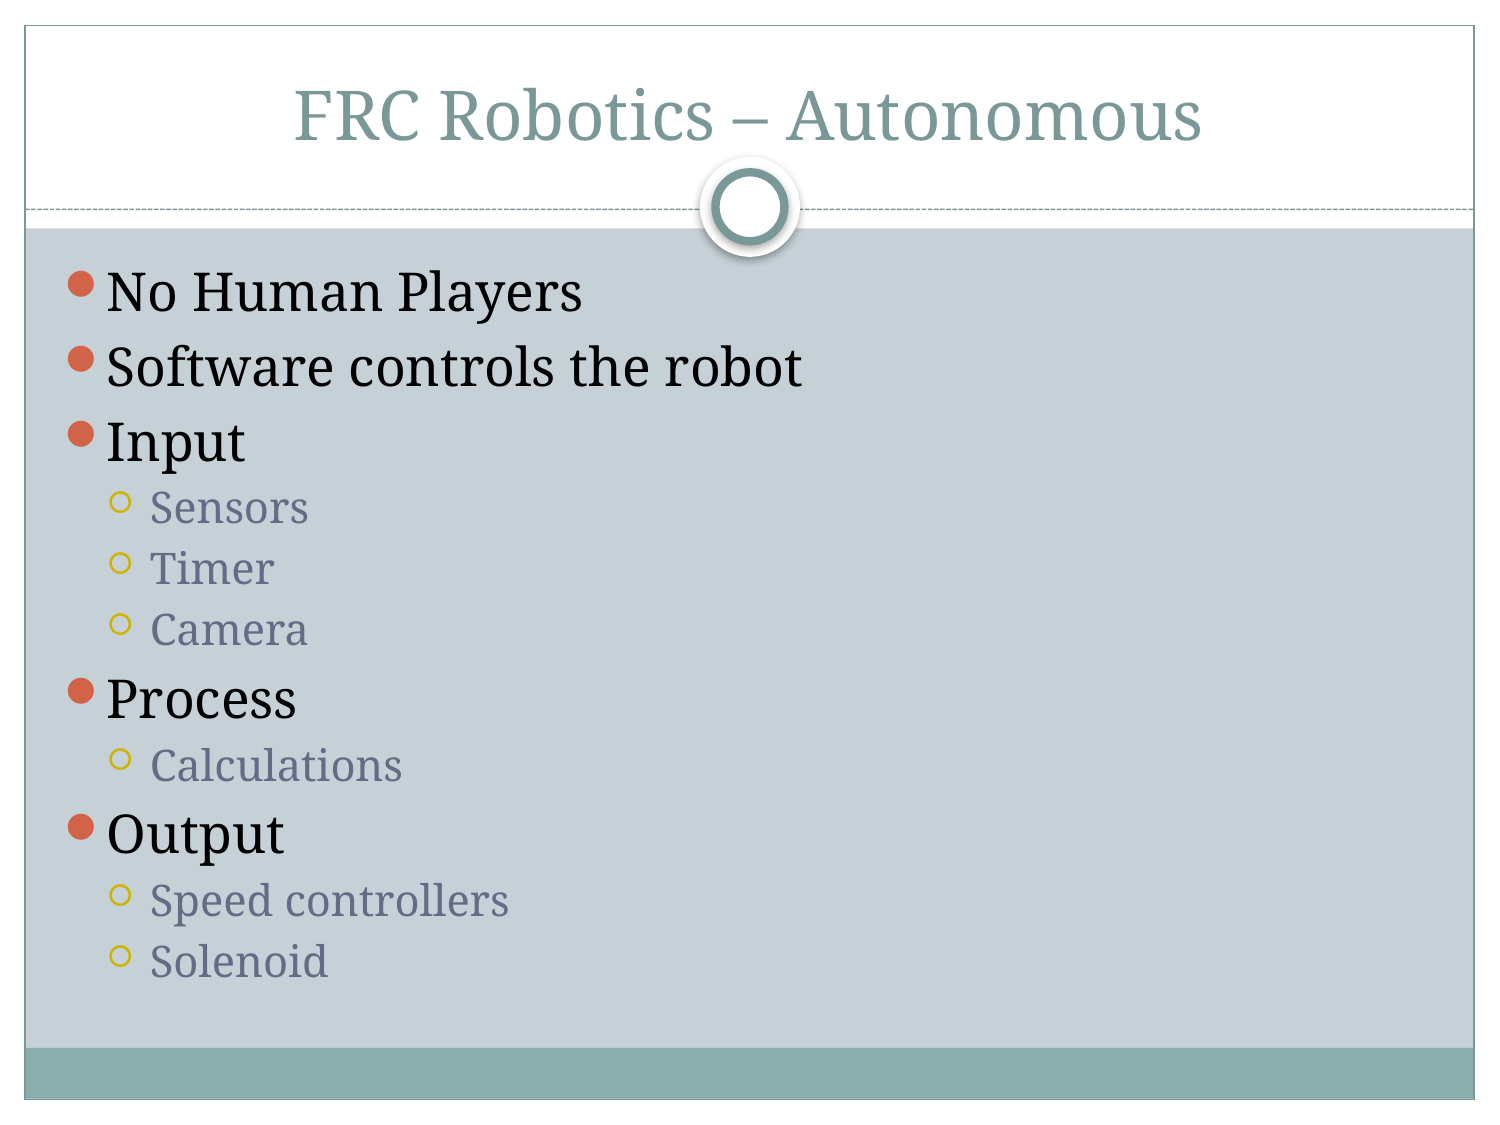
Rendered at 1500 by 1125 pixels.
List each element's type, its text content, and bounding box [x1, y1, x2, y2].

title FRC Robotics – Autonomous [49, 37, 1450, 162]
list No Human Players Software controls the robot Input Sensors Timer Camera Process Calculations Output Speed controllers Solenoid [49, 250, 1445, 1001]
